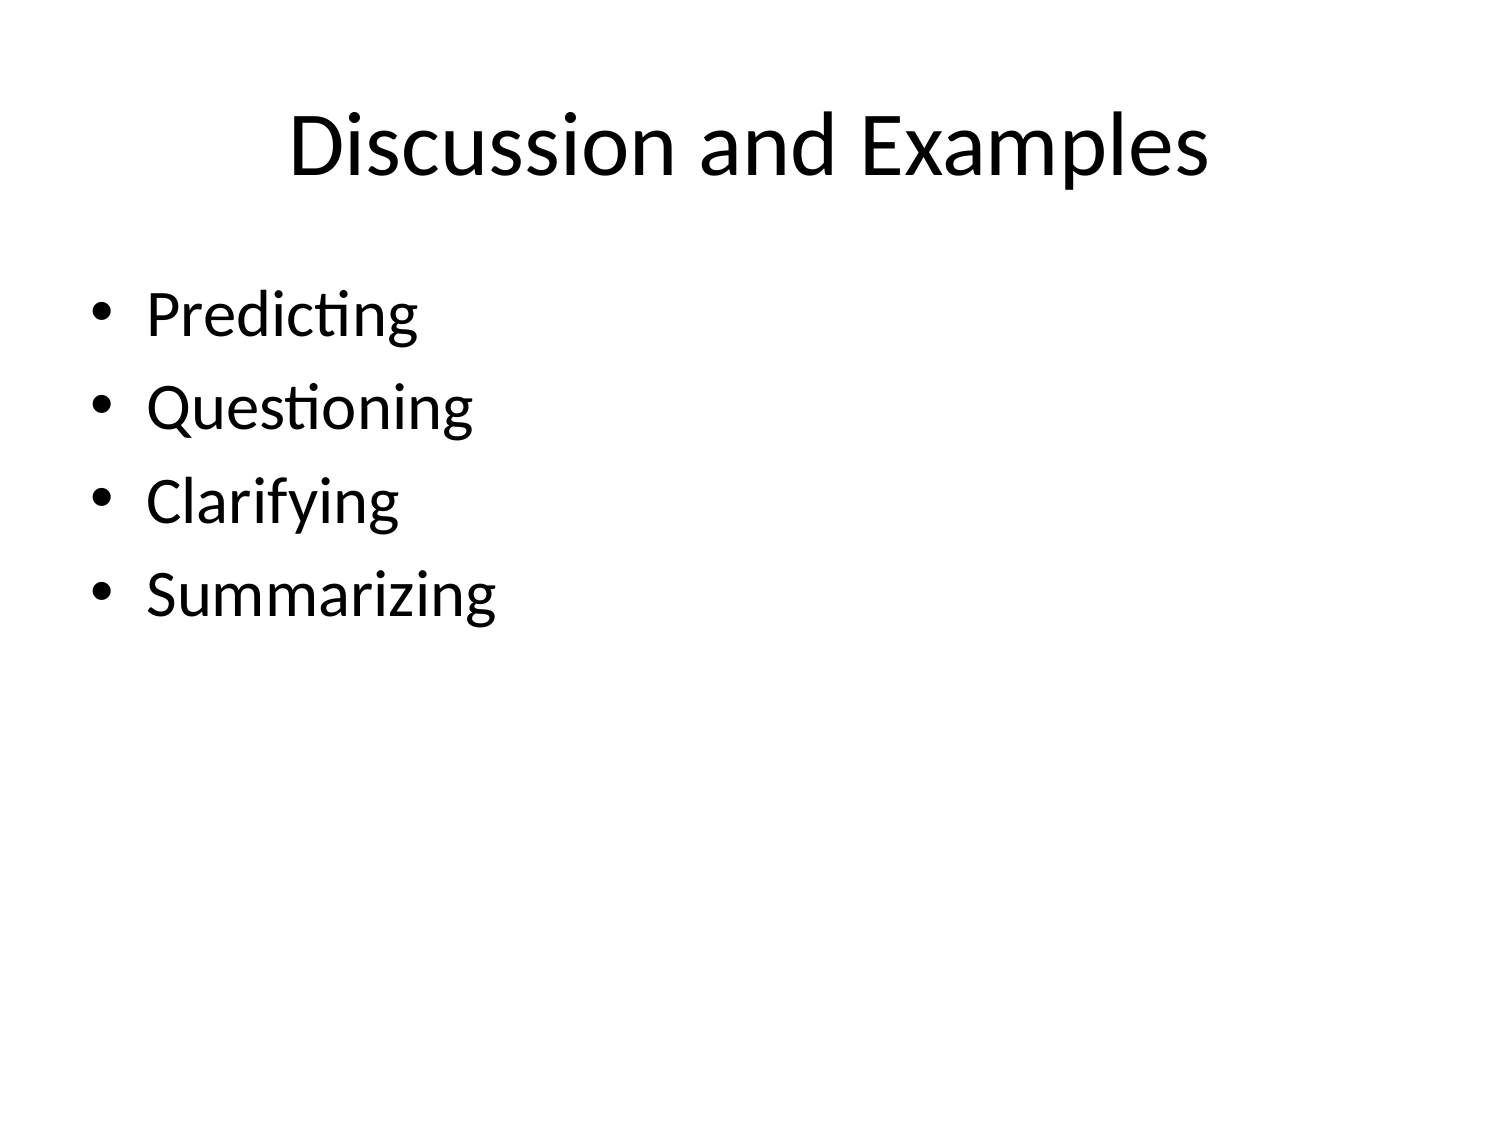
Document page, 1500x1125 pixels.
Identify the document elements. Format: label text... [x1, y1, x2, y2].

list Predicting Questioning Clarifying Summarizing [75, 262, 1425, 1005]
title Discussion and Examples [75, 45, 1425, 233]
